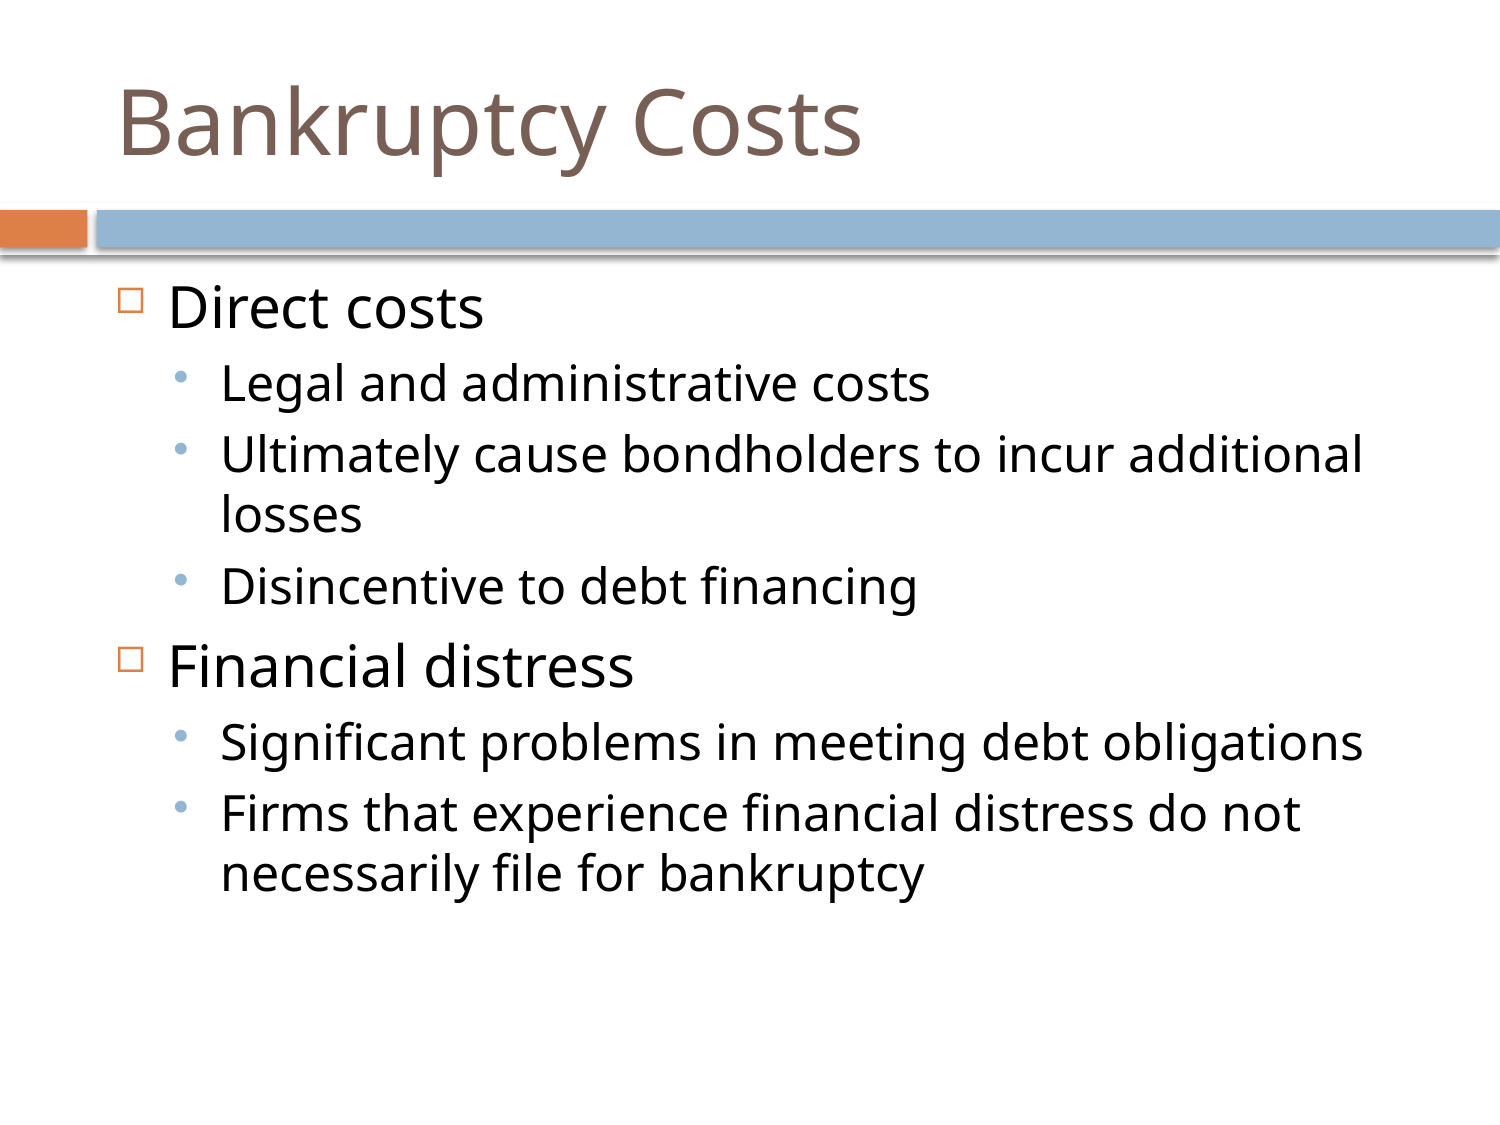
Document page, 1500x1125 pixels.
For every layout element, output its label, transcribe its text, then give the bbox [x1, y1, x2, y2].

list Direct costs Legal and administrative costs Ultimately cause bondholders to incur additional losses Disincentive to debt financing Financial distress Significant problems in meeting debt obligations Firms that experience financial distress do not necessarily file for bankruptcy [100, 262, 1438, 1000]
title Bankruptcy Costs [100, 37, 1438, 200]
